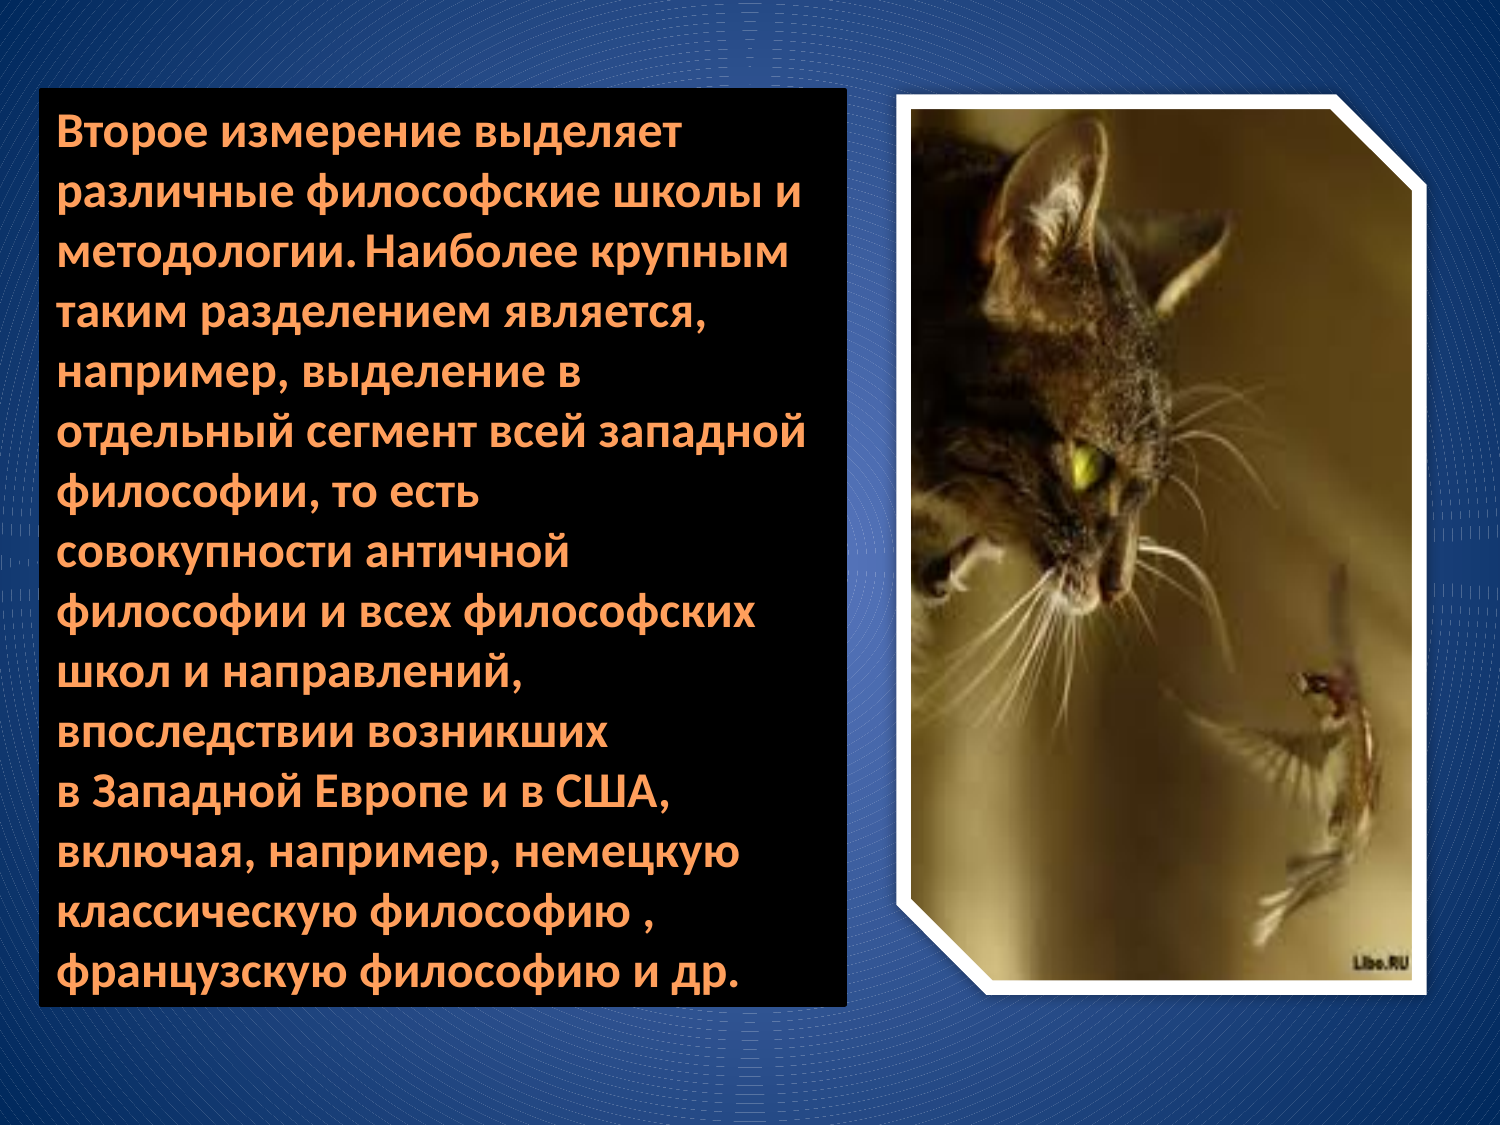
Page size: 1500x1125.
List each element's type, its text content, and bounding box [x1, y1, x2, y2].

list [903, 101, 1420, 988]
text_box Второе измерение выделяет различные философские школы и методологии. Наиболее крупным таким разделением является, например, выделение в отдельный сегмент всей западной философии, то есть совокупности античной философии и всех философских школ и направлений, впоследствии возникших в Западной Европе и в США, включая, например, немецкую классическую философию , французскую философию и др. [39, 88, 847, 1007]
